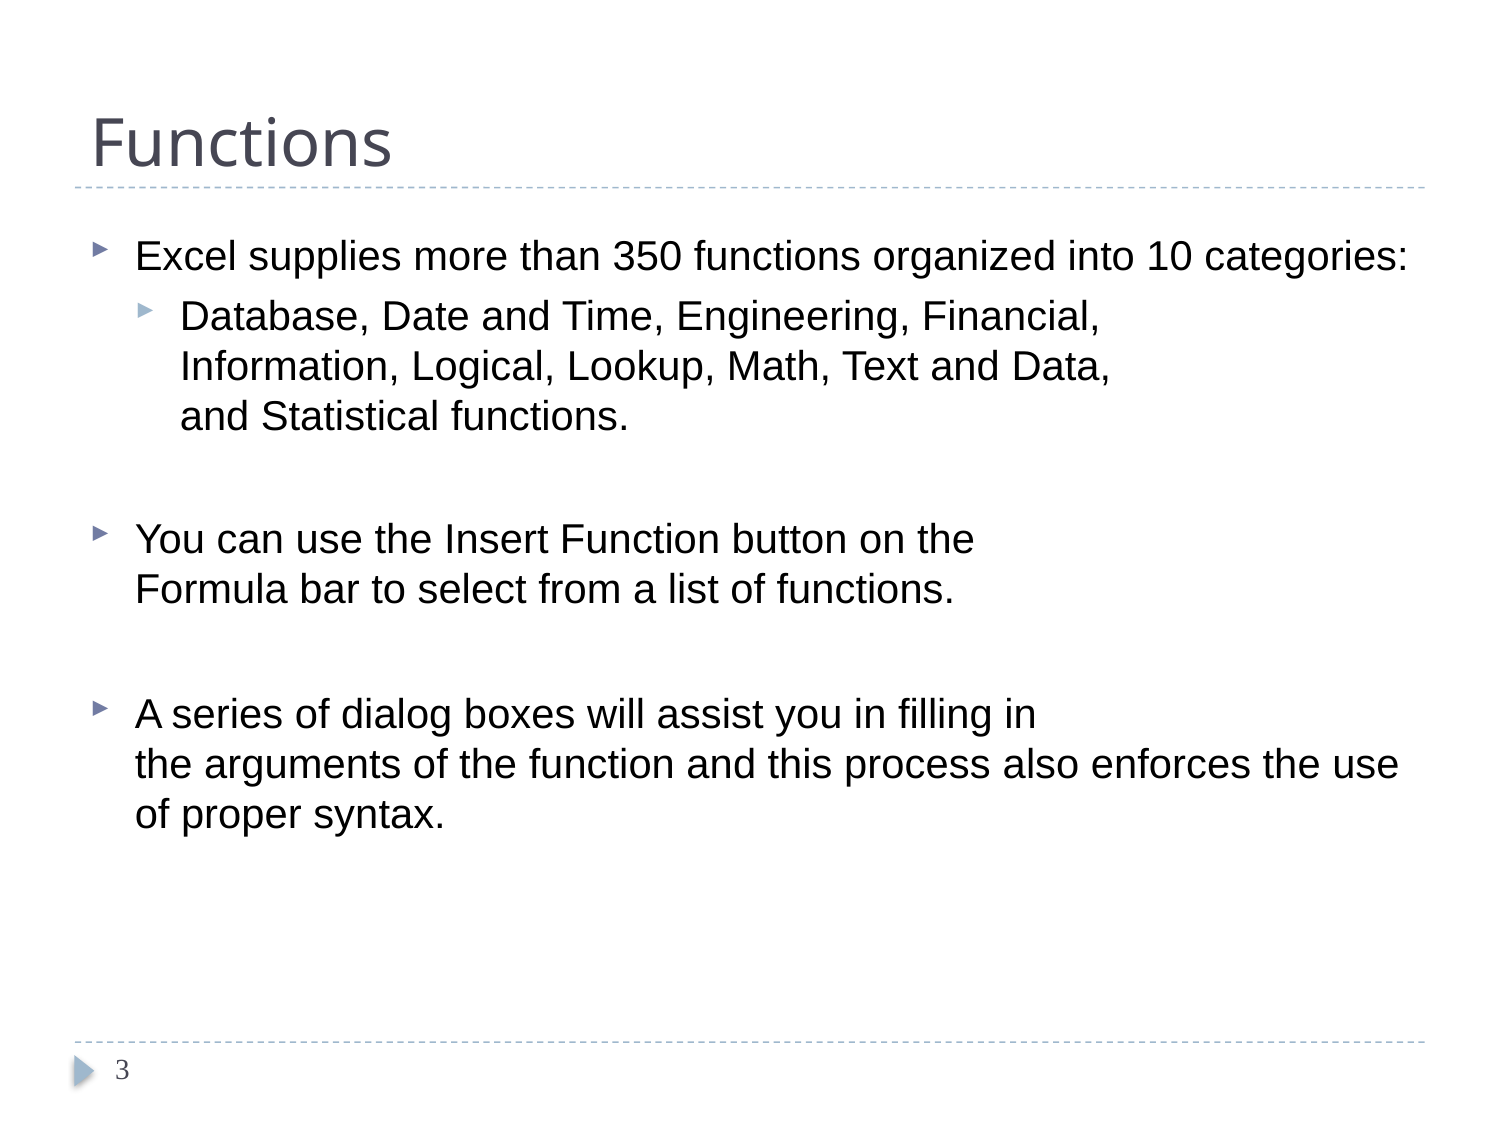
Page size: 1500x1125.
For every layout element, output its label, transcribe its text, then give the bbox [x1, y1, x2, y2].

list Excel supplies more than 350 functions organized into 10 categories: Database, Date and Time, Engineering, Financial, Information, Logical, Lookup, Math, Text and Data, and Statistical functions. You can use the Insert Function button on the Formula bar to select from a list of functions. A series of dialog boxes will assist you in filling in the arguments of the function and this process also enforces the use of proper syntax. [74, 199, 1426, 1011]
title Functions [74, 24, 1426, 188]
slide_number 3 [100, 1042, 426, 1103]
